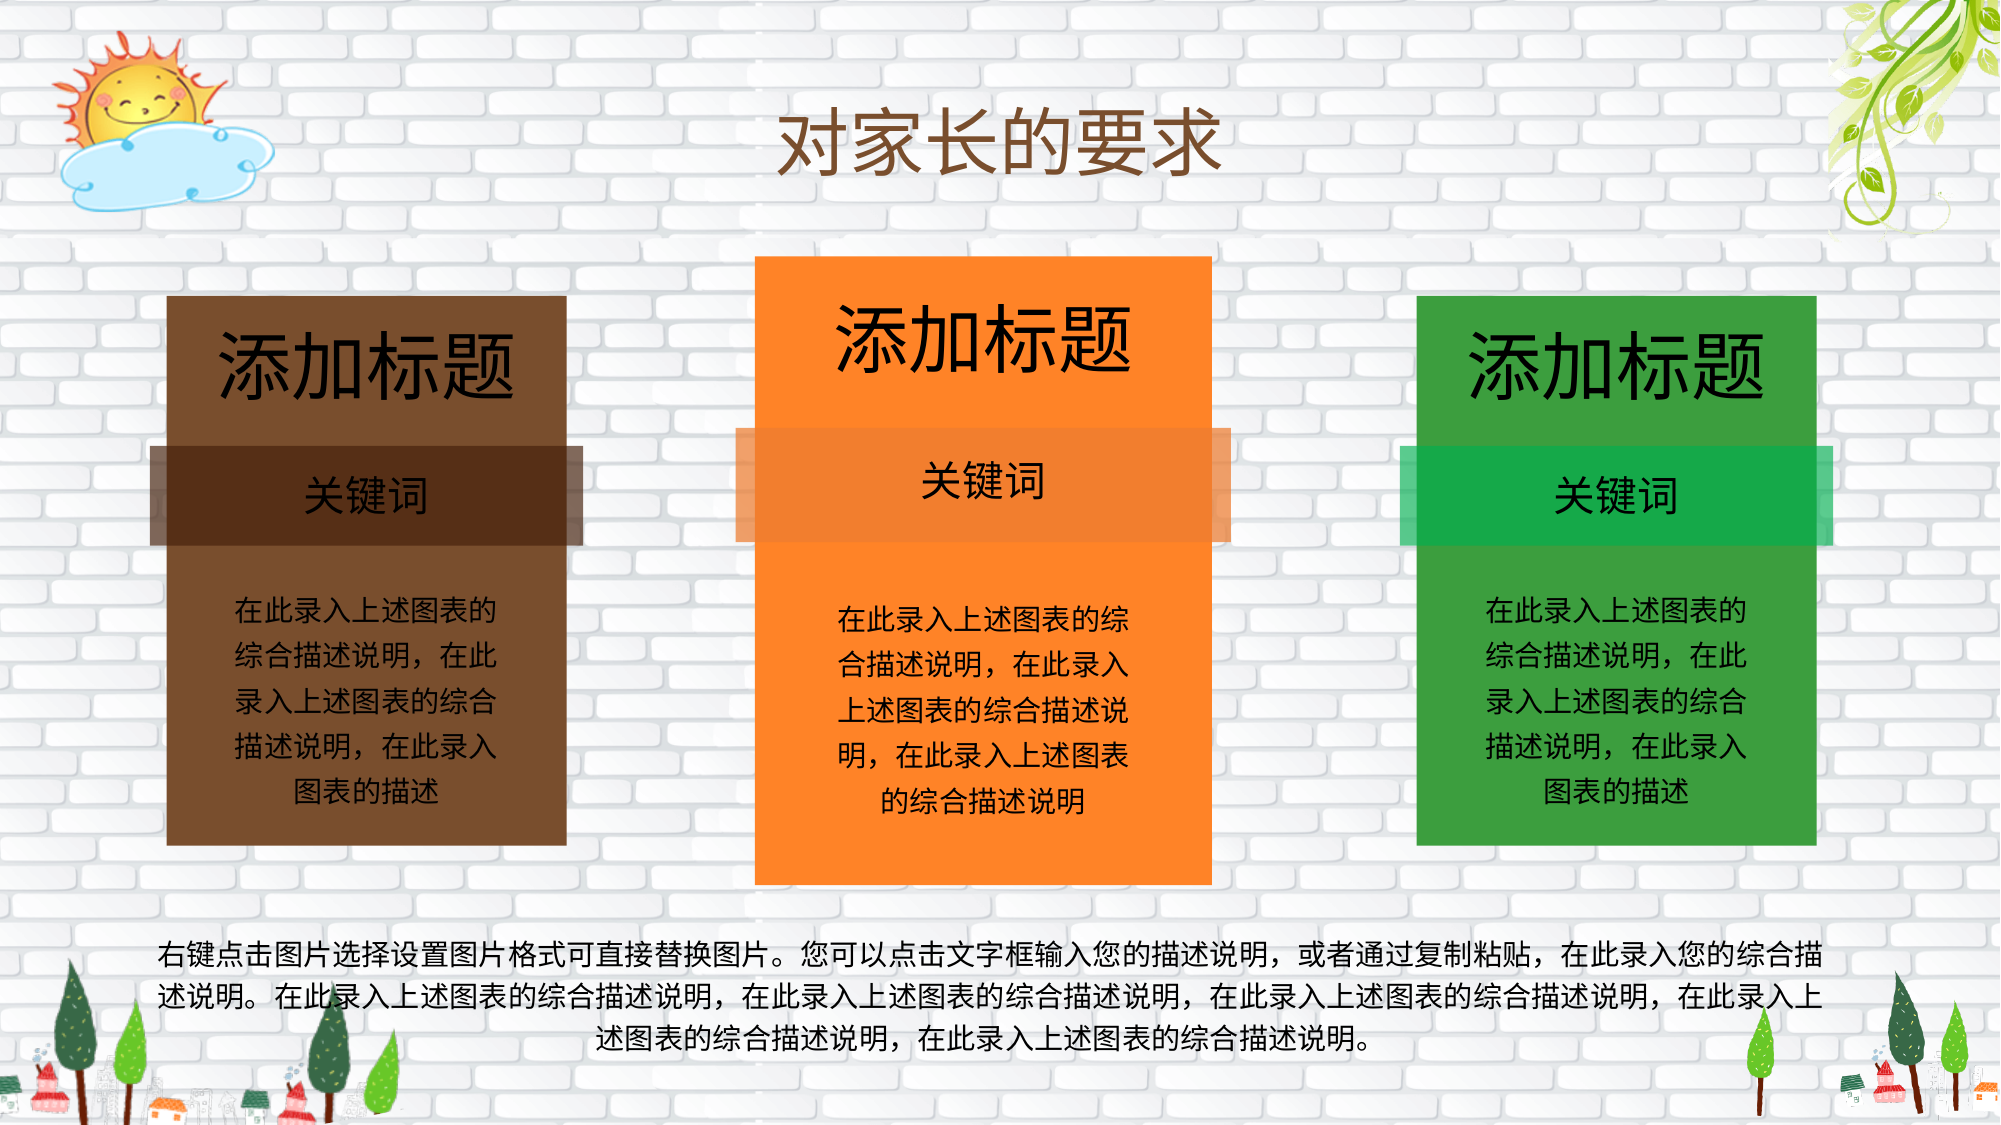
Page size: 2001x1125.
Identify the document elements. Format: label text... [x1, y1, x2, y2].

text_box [1399, 295, 1834, 846]
text_box 对家长的要求 [338, 87, 1662, 193]
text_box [735, 256, 1231, 886]
picture [0, 0, 2000, 1125]
text_box 右键点击图片选择设置图片格式可直接替换图片。您可以点击文字框输入您的描述说明，或者通过复制粘贴，在此录入您的综合描述说明。在此录入上述图表的综合描述说明，在此录入上述图表的综合描述说明，在此录入上述图表的综合描述说明，在此录入上述图表的综合描述说明，在此录入上述图表的综合描述说明。 [140, 921, 1841, 1063]
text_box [149, 295, 584, 846]
